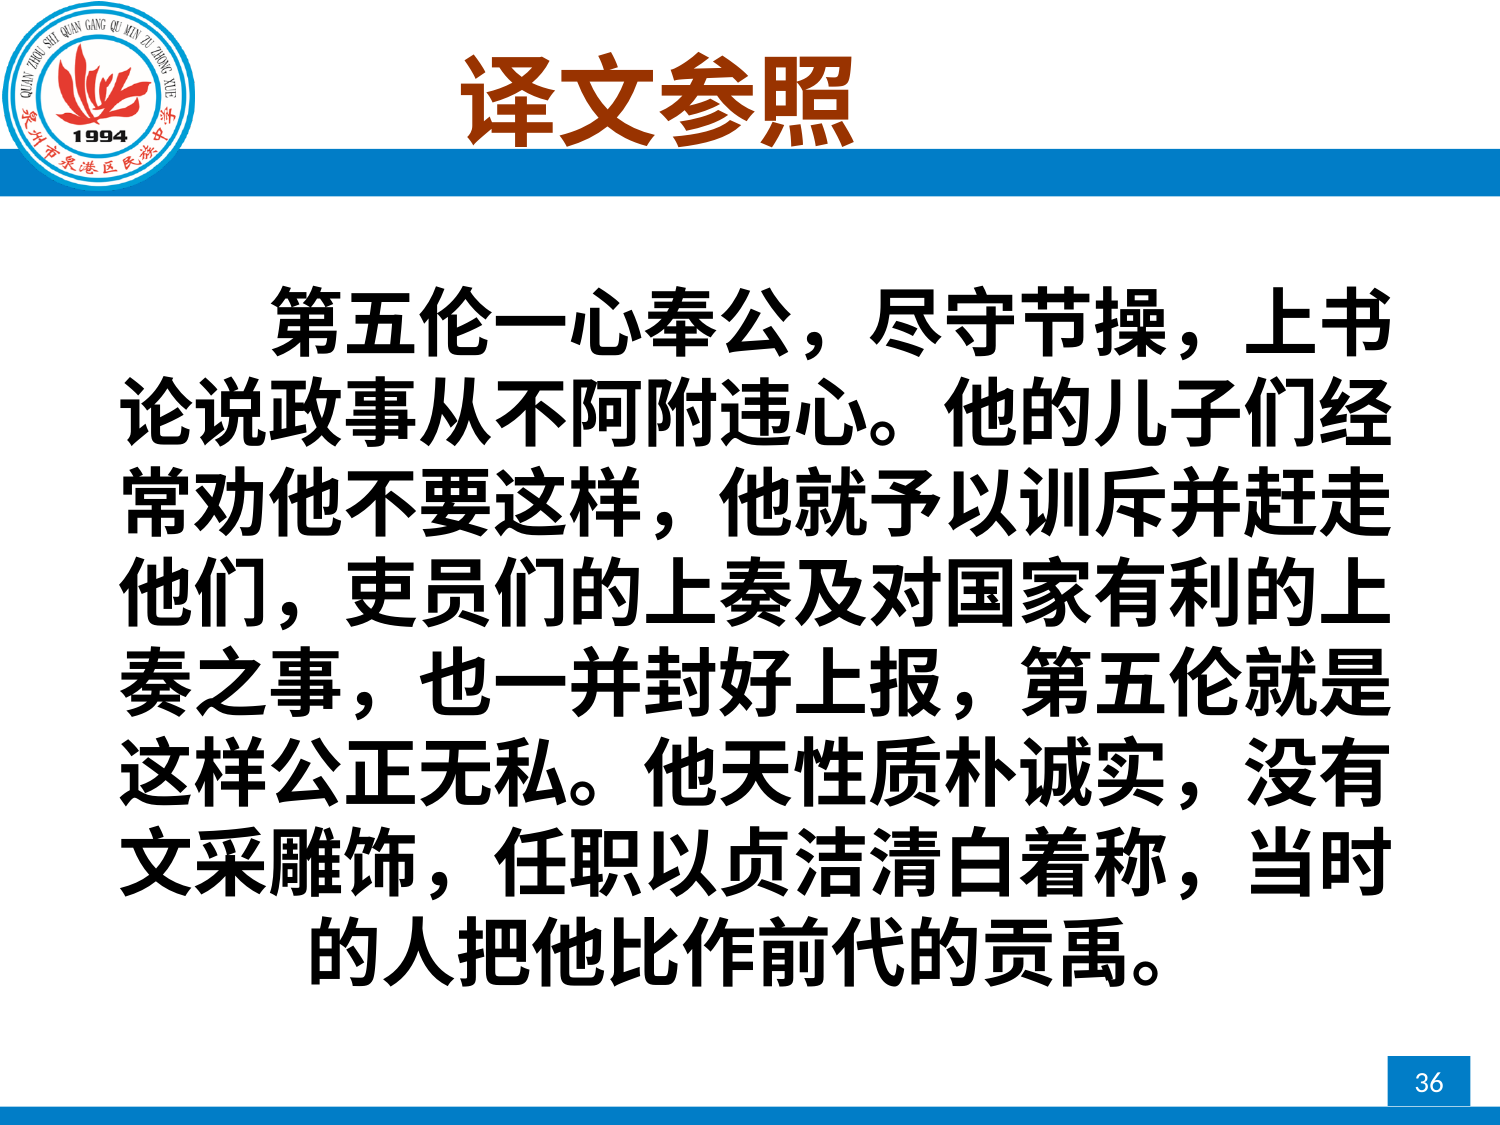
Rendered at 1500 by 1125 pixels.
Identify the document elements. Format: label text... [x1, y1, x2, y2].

picture [2, 1, 88, 86]
picture [120, 114, 195, 191]
picture [9, 6, 189, 186]
text_box 译文参照 [442, 30, 987, 166]
picture [2, 107, 78, 191]
picture [110, 1, 195, 79]
title 第五伦一心奉公，尽守节操，上书论说政事从不阿附违心。他的儿子们经常劝他不要这样，他就予以训斥并赶走他们，吏员们的上奏及对国家有利的上奏之事，也一并封好上报，第五伦就是这样公正无私。他天性质朴诚实，没有文采雕饰，任职以贞洁清白着称，当时的人把他比作前代的贡禹。 [76, 220, 1436, 1052]
